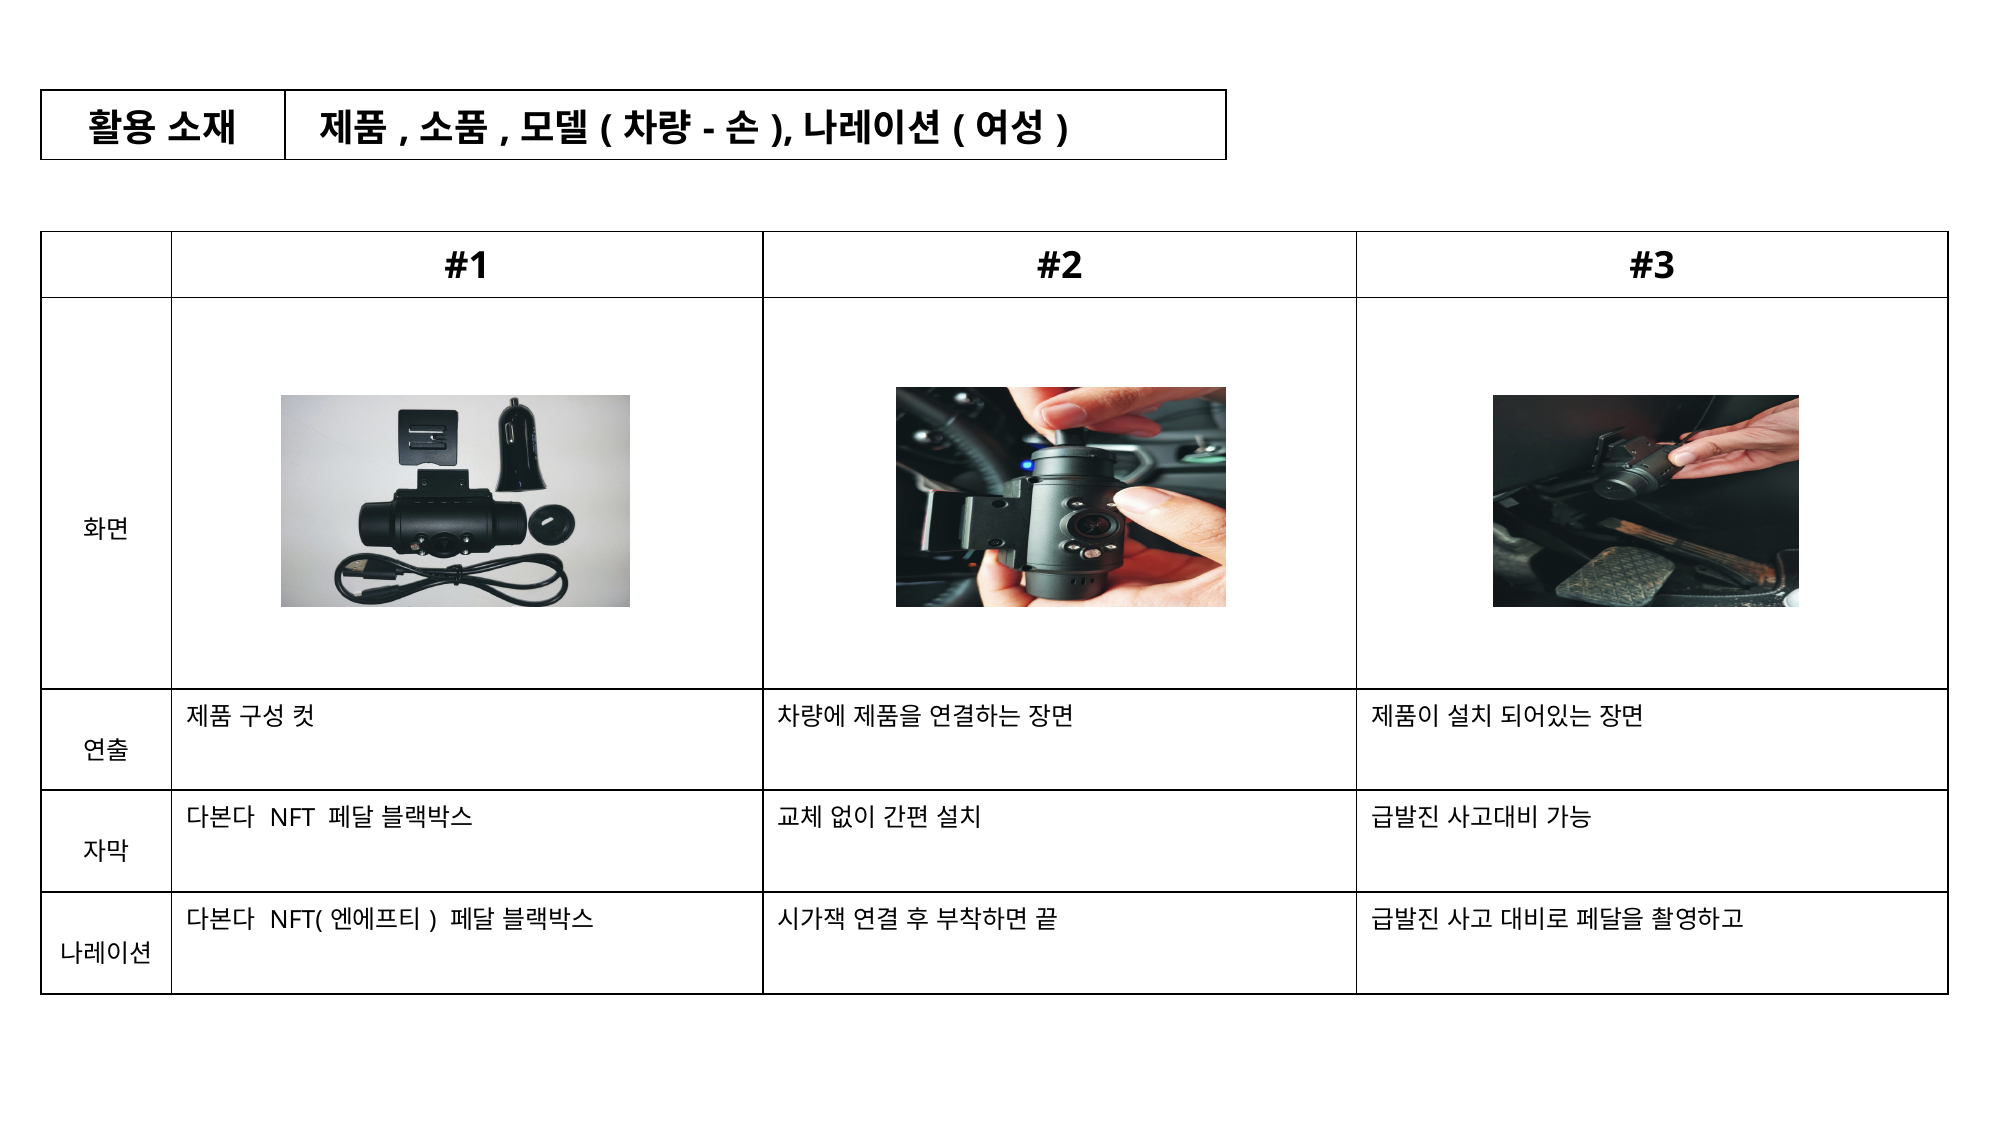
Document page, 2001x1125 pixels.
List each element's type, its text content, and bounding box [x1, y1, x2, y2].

table_header 제품,소품,모델(차량-손),나레이션(여성) [286, 91, 1225, 159]
table_cell 시가잭 연결 후 부착하면 끝 [764, 893, 1356, 993]
table_cell 연출 [42, 690, 171, 789]
table_cell 다본다 NFT(엔에프티) 페달 블랙박스 [172, 893, 762, 993]
table_cell 화면 [42, 298, 171, 688]
picture [281, 395, 630, 608]
table_cell 다본다 NFT 페달 블랙박스 [172, 791, 762, 891]
table_cell 교체 없이 간편 설치 [764, 791, 1356, 891]
table_cell [1357, 298, 1947, 688]
table_cell 나레이션 [42, 893, 171, 993]
table_header #3 [1357, 232, 1947, 297]
table_header #1 [172, 232, 762, 297]
table_cell 급발진 사고 대비로 페달을 촬영하고 [1357, 893, 1947, 993]
table_header #2 [764, 232, 1356, 297]
table_header 활용 소재 [42, 91, 284, 159]
picture [896, 387, 1226, 608]
table_cell 제품 구성 컷 [172, 690, 762, 789]
table_cell 제품이 설치 되어있는 장면 [1357, 690, 1947, 789]
table_cell [764, 298, 1356, 688]
table_cell [172, 298, 762, 688]
table_cell 자막 [42, 791, 171, 891]
table_header [42, 232, 171, 297]
table_cell 차량에 제품을 연결하는 장면 [764, 690, 1356, 789]
picture [1492, 395, 1799, 608]
table_cell 급발진 사고대비 가능 [1357, 791, 1947, 891]
